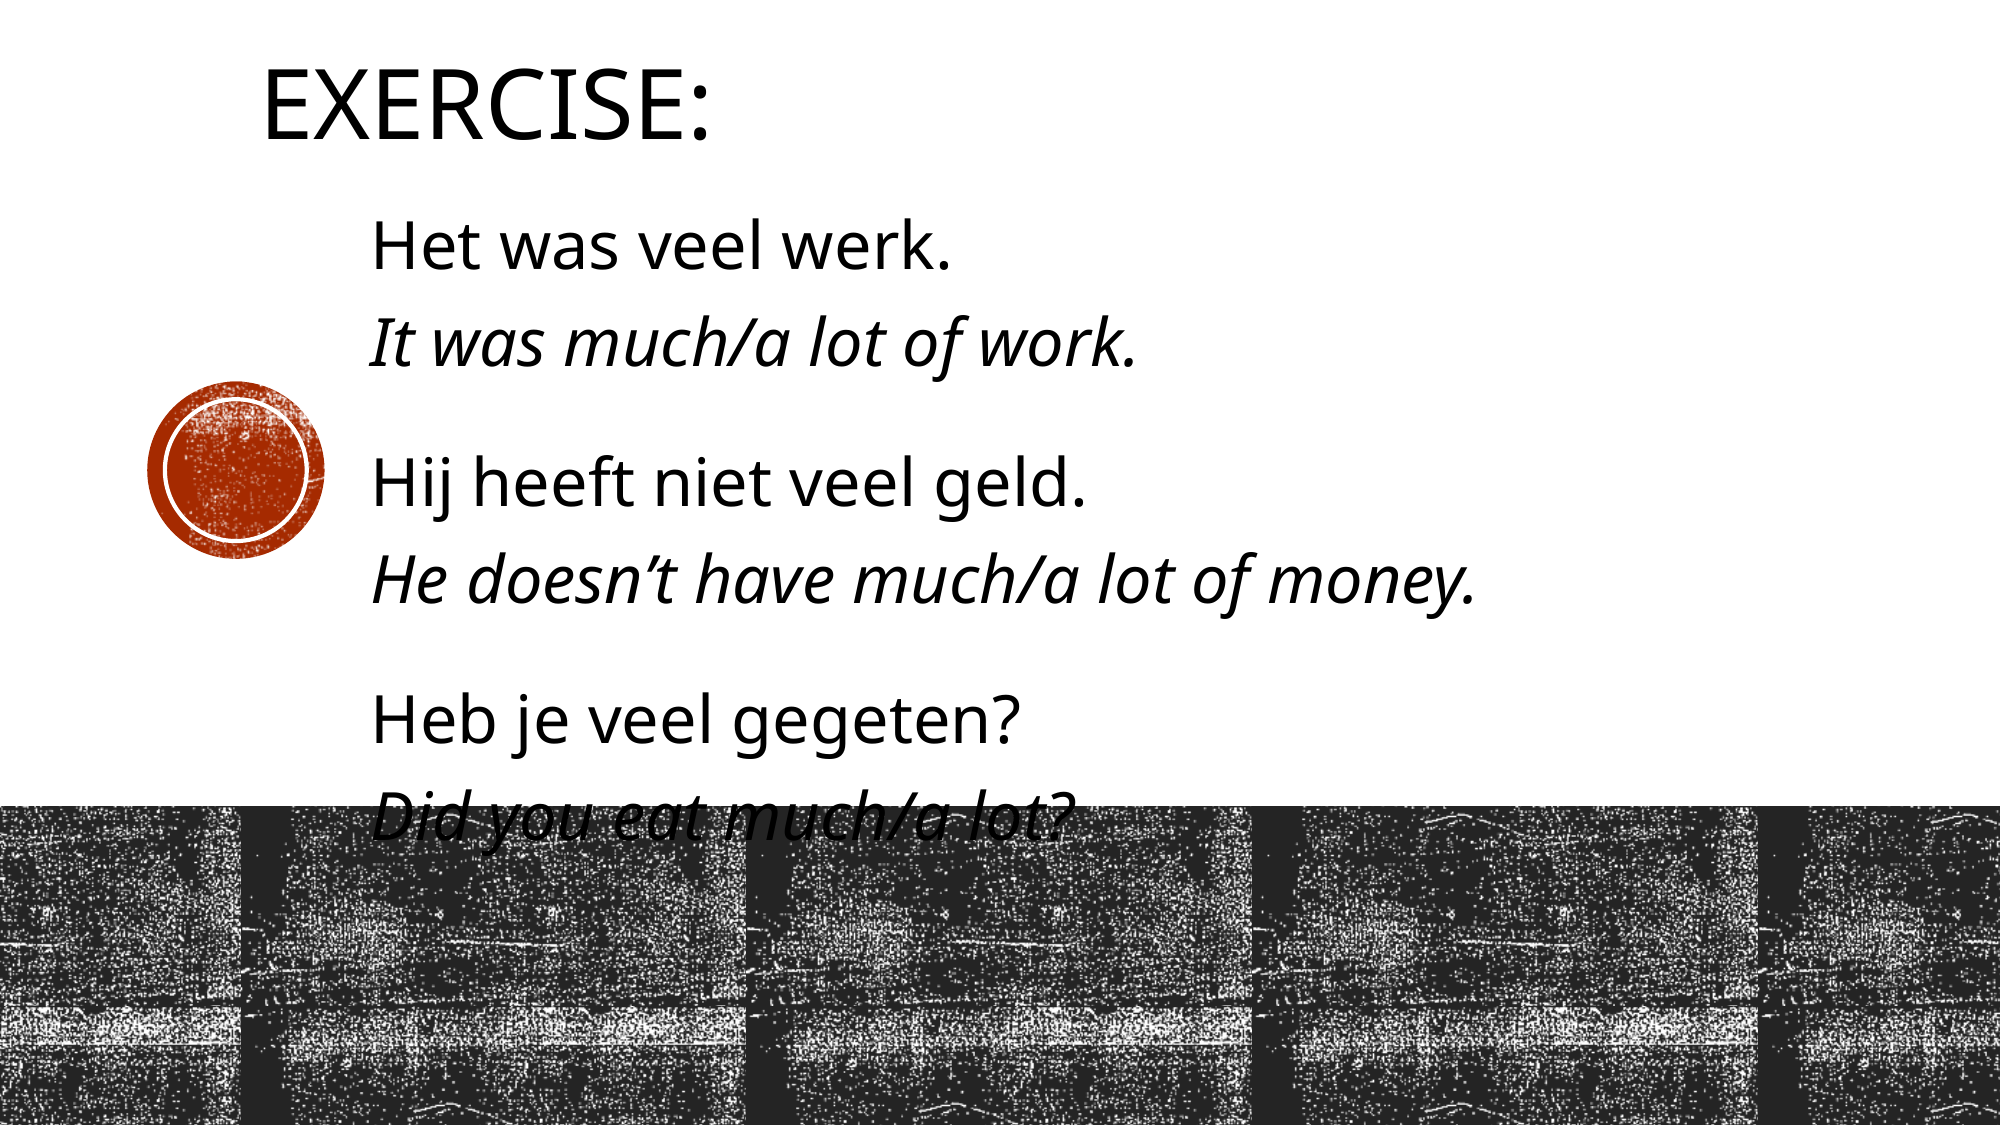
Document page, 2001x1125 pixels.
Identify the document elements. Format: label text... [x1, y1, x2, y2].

title Exercise: [244, 56, 1927, 166]
list Het was veel werk. It was much/a lot of work. Hij heeft niet veel geld. He doesn’t have much/a lot of money. Heb je veel gegeten? Did you eat much/a lot? [355, 204, 1841, 1125]
